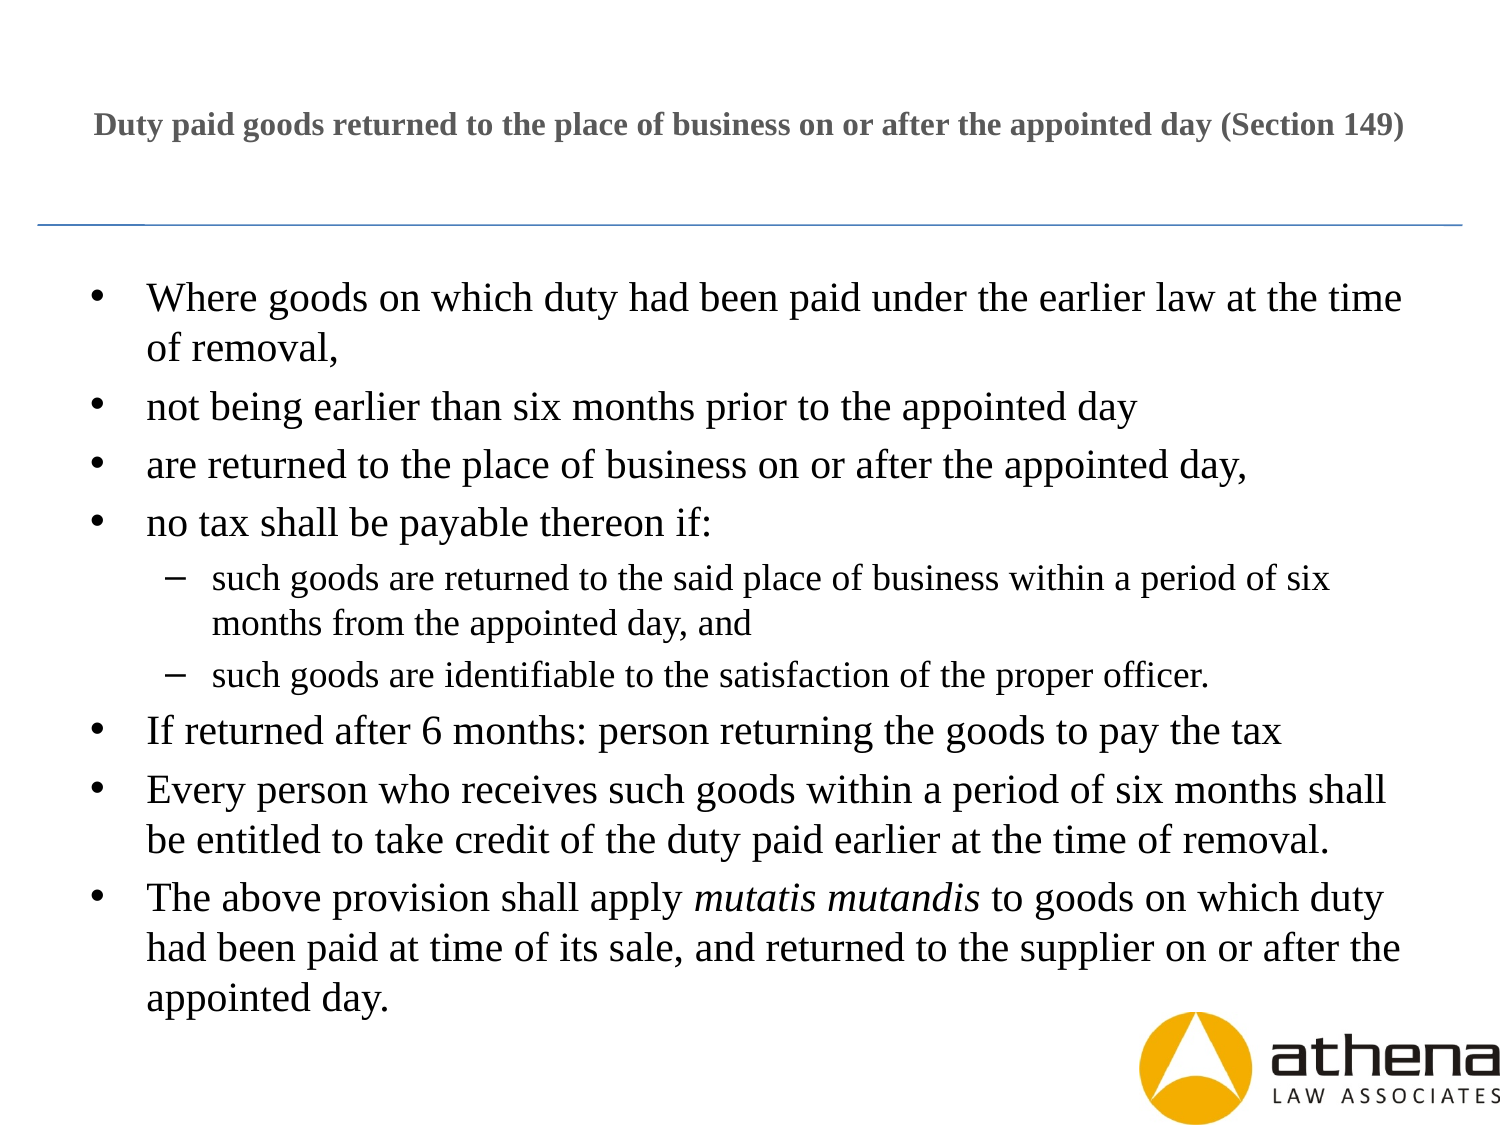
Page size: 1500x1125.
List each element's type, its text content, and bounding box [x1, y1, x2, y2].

title Duty paid goods returned to the place of business on or after the appointed day (Section 149) [75, 37, 1425, 233]
list Where goods on which duty had been paid under the earlier law at the time of removal, not being earlier than six months prior to the appointed day are returned to the place of business on or after the appointed day, no tax shall be payable thereon if: such goods are returned to the said place of business within a period of six months from the appointed day, and such goods are identifiable to the satisfaction of the proper officer. If returned after 6 months: person returning the goods to pay the tax Every person who receives such goods within a period of six months shall be entitled to take credit of the duty paid earlier at the time of removal. The above provision shall apply mutatis mutandis to goods on which duty had been paid at time of its sale, and returned to the supplier on or after the appointed day. [75, 262, 1425, 1005]
picture [1139, 1012, 1500, 1125]
